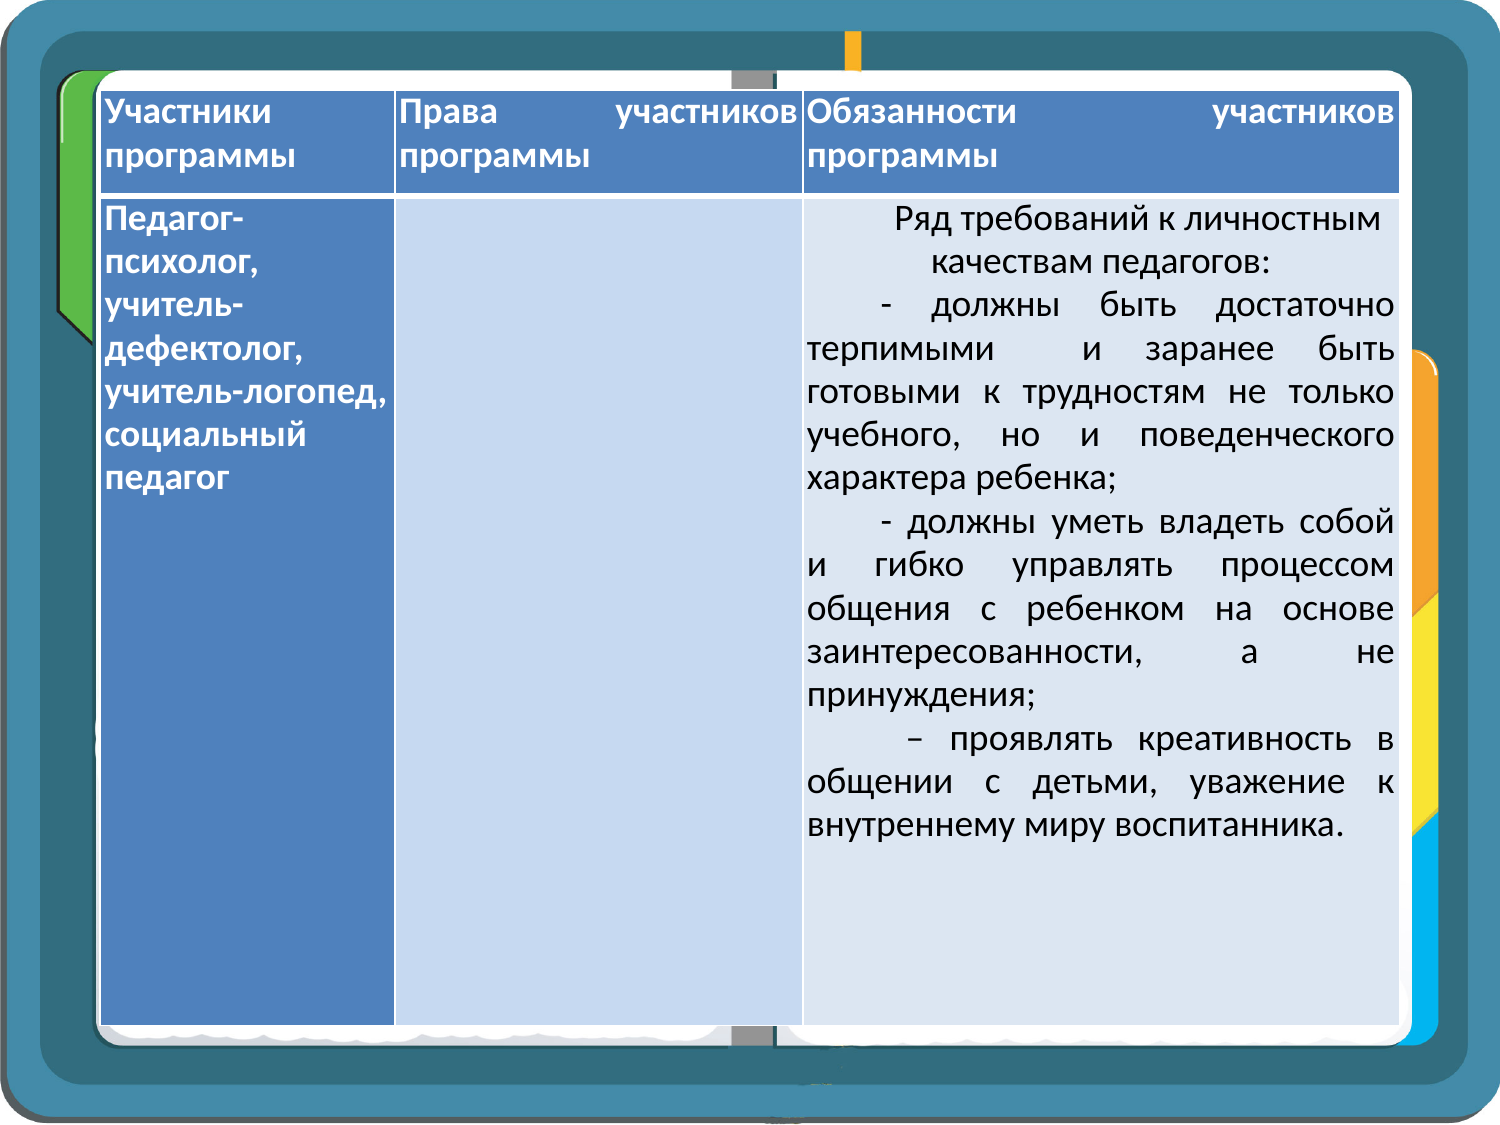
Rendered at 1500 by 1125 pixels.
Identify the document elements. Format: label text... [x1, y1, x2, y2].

picture [0, 0, 1500, 1125]
table_cell Педагог-психолог, учитель-дефектолог, учитель-логопед, социальный педагог [101, 199, 394, 1025]
table_cell Ряд требований к личност­ным качествам педагогов: - должны быть достаточно терпимыми и за­ранее быть готовыми к трудностям не только учебного, но и поведенческого характера ребенка; - должны уметь владеть собой и гибко управлять процессом общения с ребенком на основе заинтересован­ности, а не принуждения; – проявлять креативность в общении с детьми, уважение к внутреннему миру воспитанника. [804, 199, 1399, 1025]
table_header Участники программы [101, 91, 394, 193]
table_header Права участников программы [396, 91, 802, 193]
table_cell [396, 199, 802, 1025]
table_header Обязанности участников программы [804, 91, 1399, 193]
